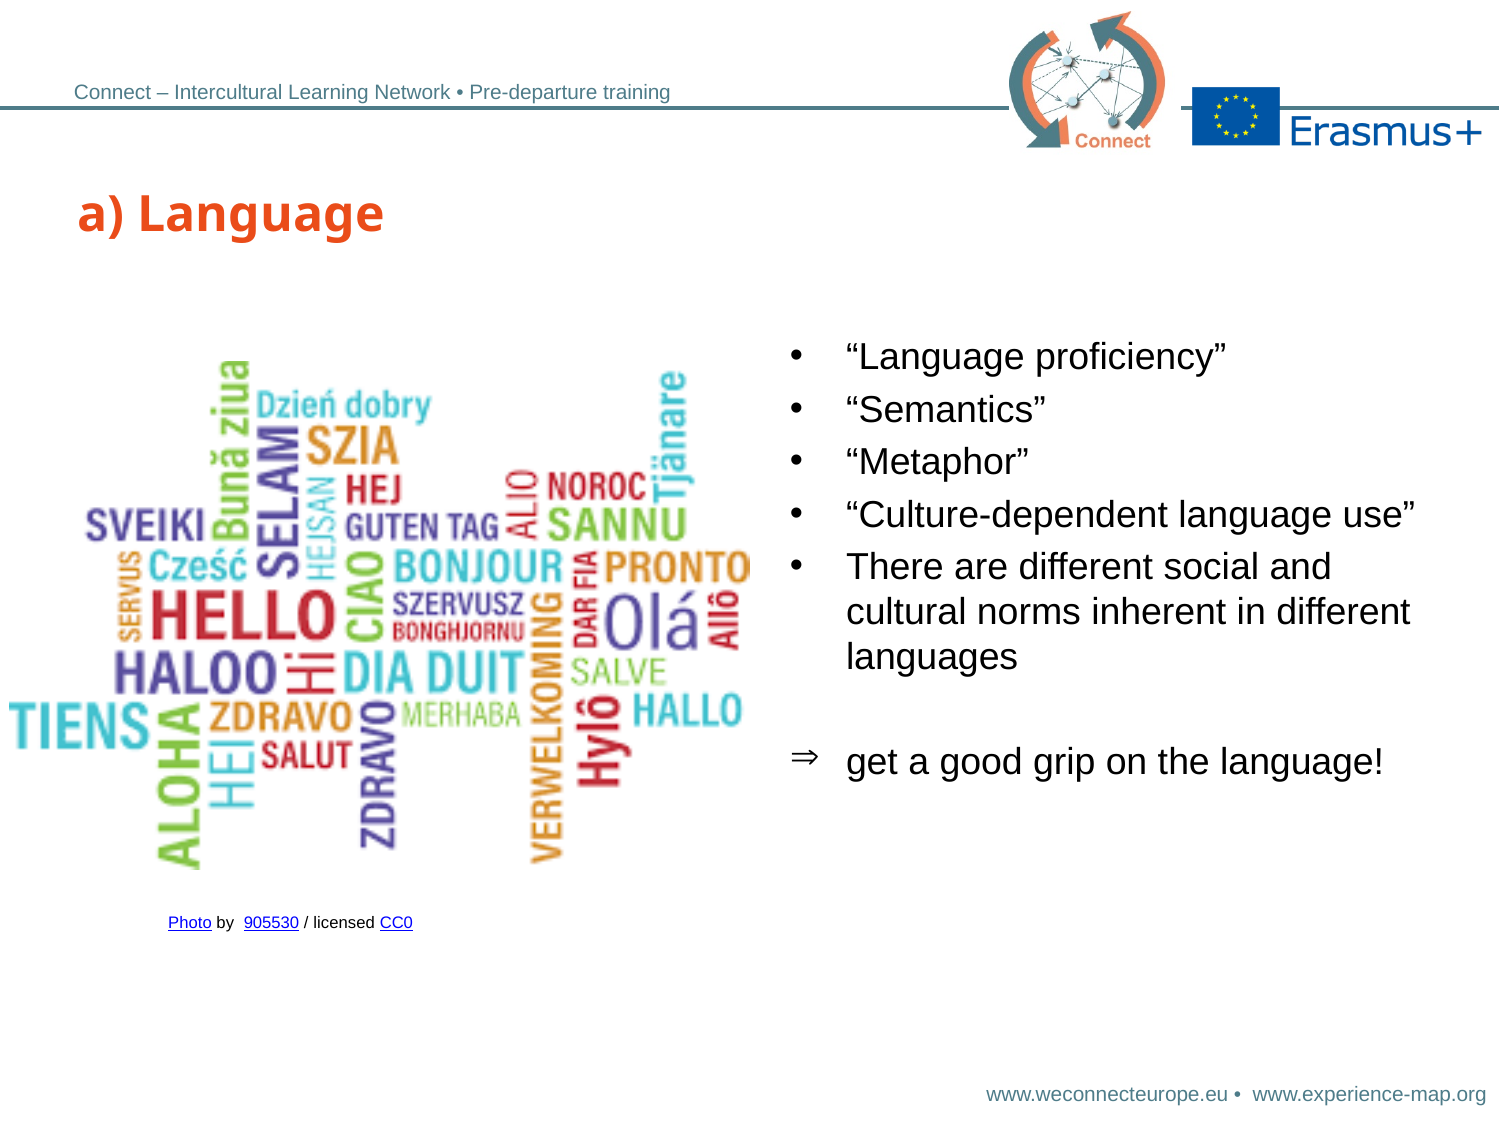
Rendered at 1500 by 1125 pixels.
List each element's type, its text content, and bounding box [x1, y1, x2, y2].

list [9, 361, 751, 870]
picture [1009, 11, 1498, 162]
text_box Photo by 905530 / licensed CC0 [153, 905, 479, 940]
list “Language proficiency” “Semantics” “Metaphor” “Culture-dependent language use” There are different social and cultural norms inherent in different languages get a good grip on the language! [774, 324, 1475, 1080]
title a) Language [62, 174, 1488, 362]
